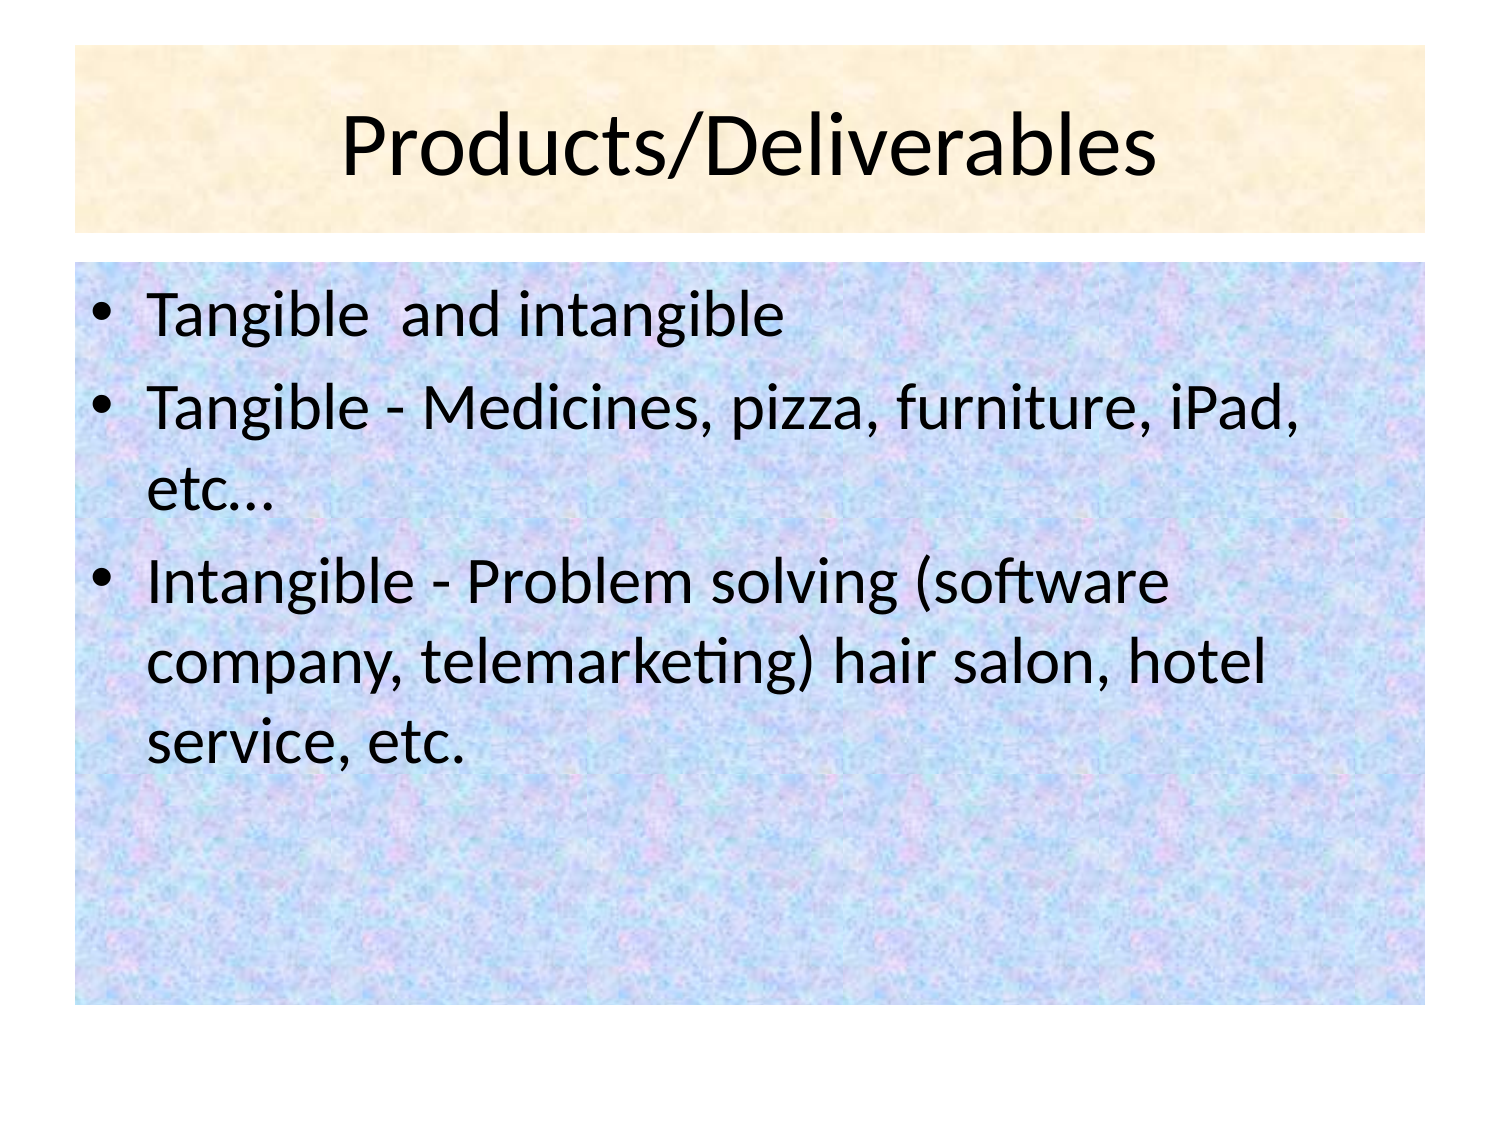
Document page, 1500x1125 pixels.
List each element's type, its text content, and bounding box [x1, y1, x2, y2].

list Tangible and intangible Tangible - Medicines, pizza, furniture, iPad, etc… Intangible - Problem solving (software company, telemarketing) hair salon, hotel service, etc. [75, 262, 1425, 1005]
title Products/Deliverables [75, 45, 1425, 233]
